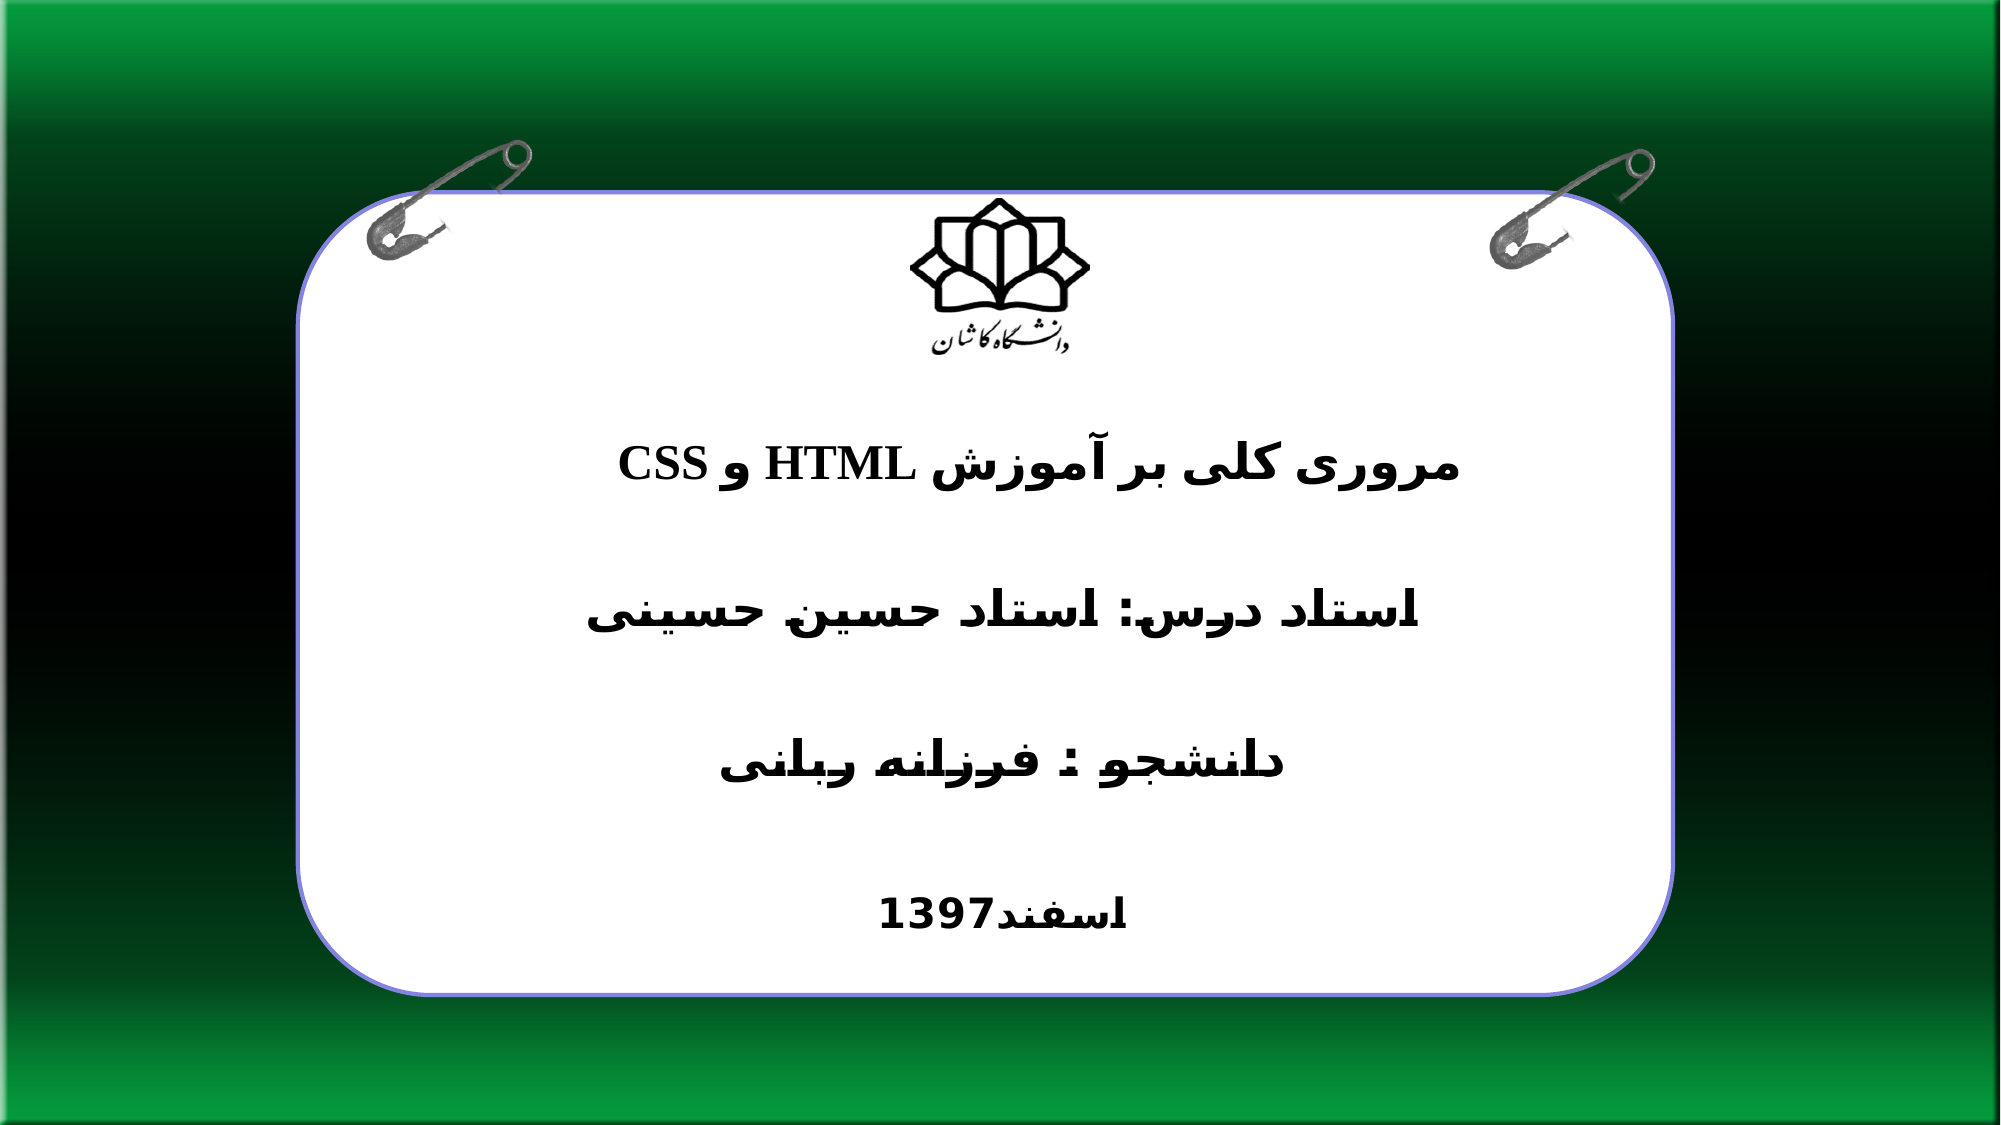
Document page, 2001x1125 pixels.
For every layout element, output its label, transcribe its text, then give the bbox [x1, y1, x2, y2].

picture [0, 0, 2001, 1125]
text_box مروری کلی بر آموزش HTML و CSS [448, 391, 1477, 497]
text_box [295, 190, 1676, 998]
text_box استاد درس: استاد حسین حسینی دانشجو : فرزانه ربانی اسفند1397 [532, 477, 1473, 946]
